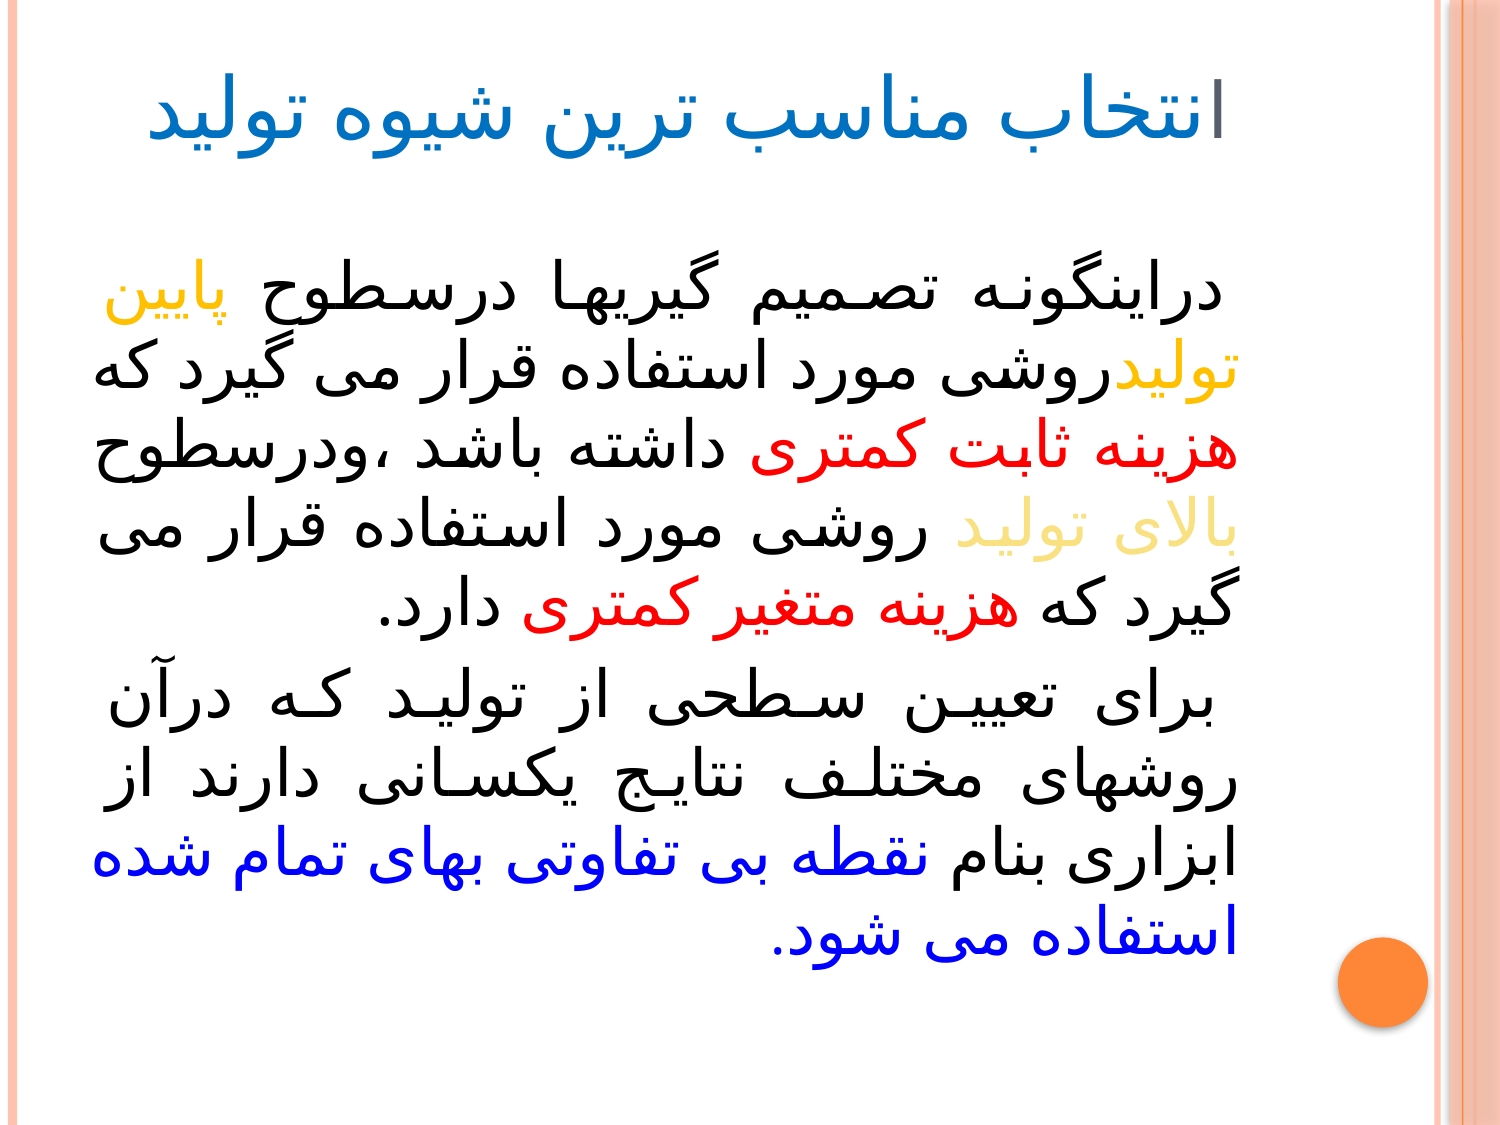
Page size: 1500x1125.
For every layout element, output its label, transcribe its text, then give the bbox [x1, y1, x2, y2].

title انتخاب مناسب ترین شیوه تولید [75, 45, 1300, 164]
list دراینگونه تصمیم گیریها درسطوح پایین تولیدروشی مورد استفاده قرار می گیرد که هزینه ثابت کمتری داشته باشد ،ودرسطوح بالای تولید روشی مورد استفاده قرار می گیرد که هزینه متغیر کمتری دارد. برای تعیین سطحی از تولید که درآن روشهای مختلف نتایج یکسانی دارند از ابزاری بنام نقطه بی تفاوتی بهای تمام شده استفاده می شود. [75, 164, 1300, 1062]
